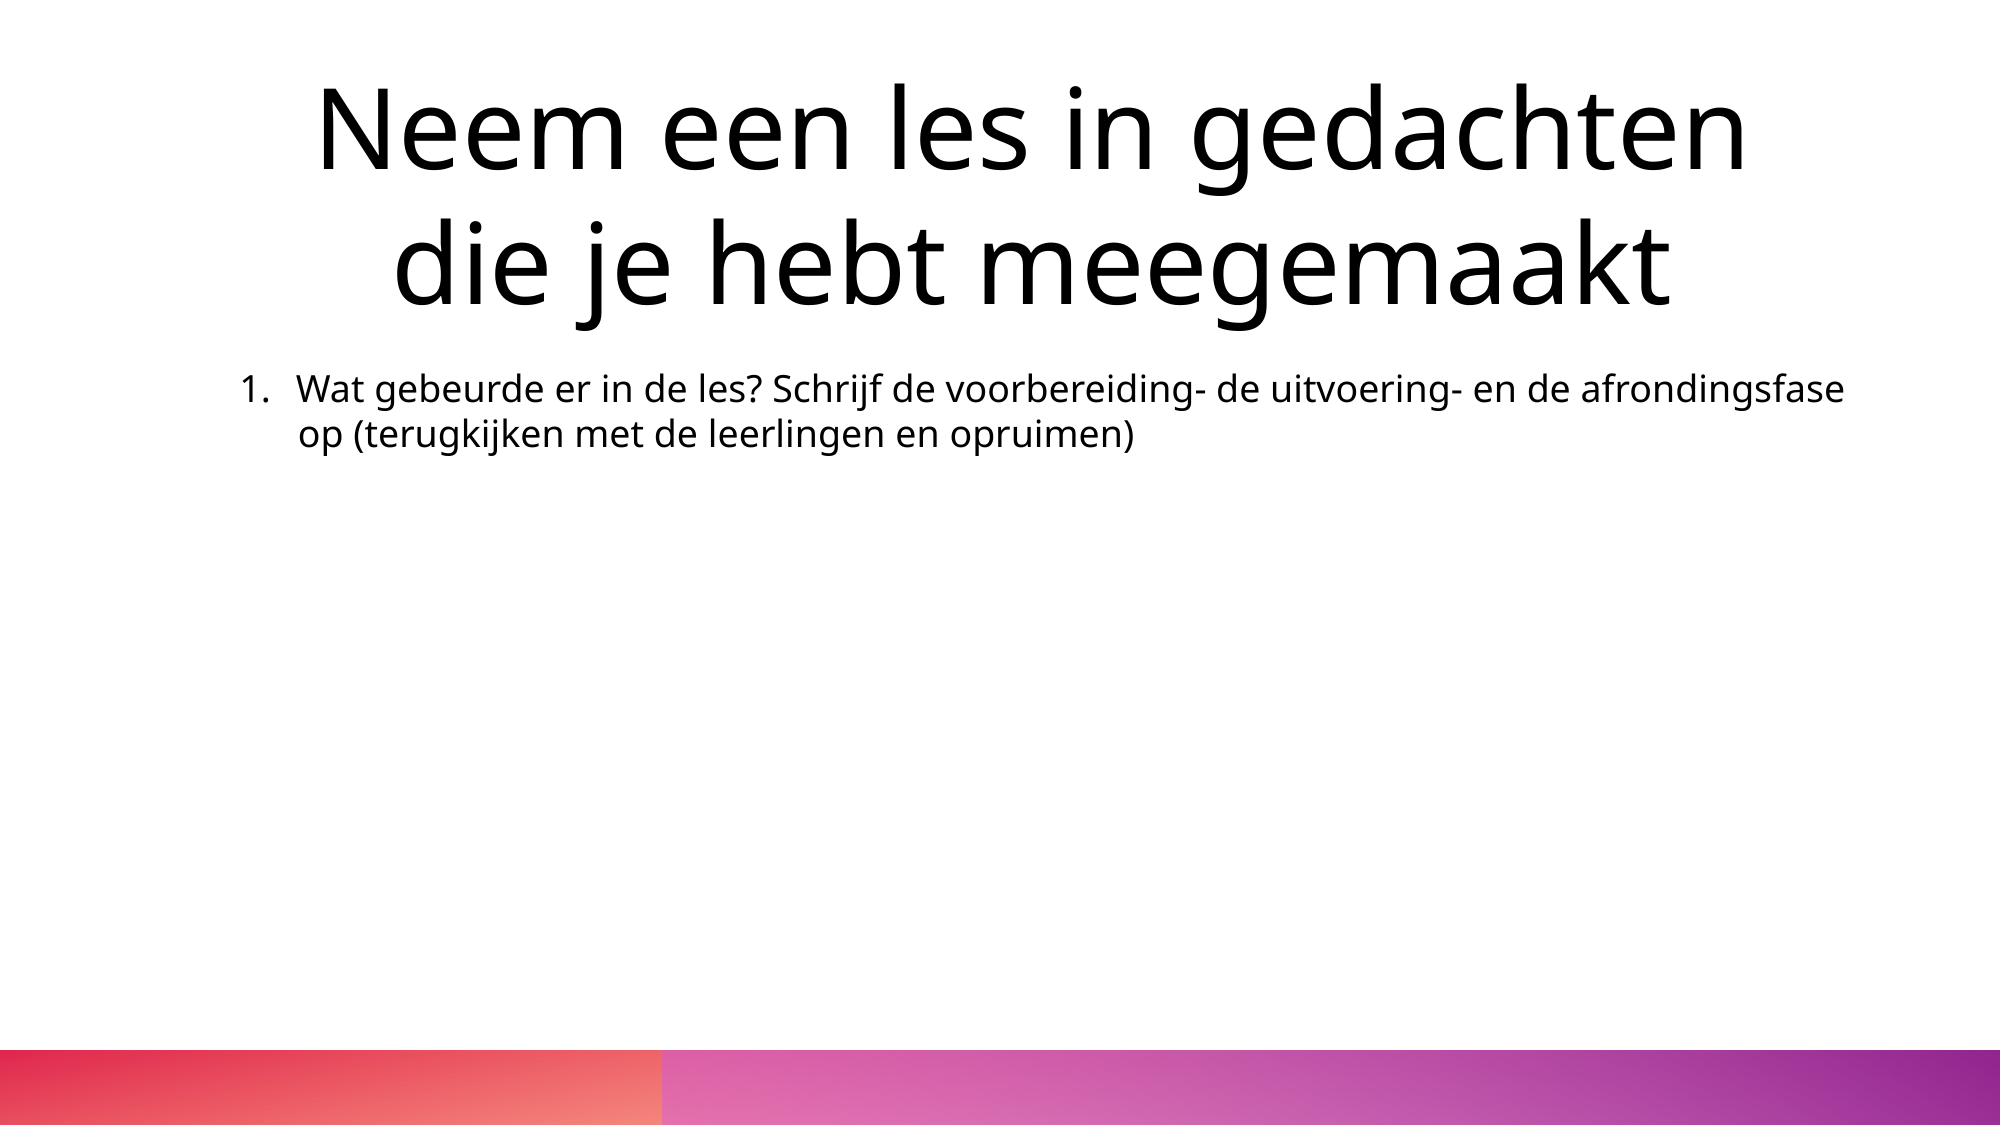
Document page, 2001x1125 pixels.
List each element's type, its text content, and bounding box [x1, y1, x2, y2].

text_box Wat gebeurde er in de les? Schrijf de voorbereiding- de uitvoering- en de afrondingsfase op (terugkijken met de leerlingen en opruimen) [224, 357, 1862, 463]
text_box Neem een les in gedachten die je hebt meegemaakt [298, 49, 1767, 335]
